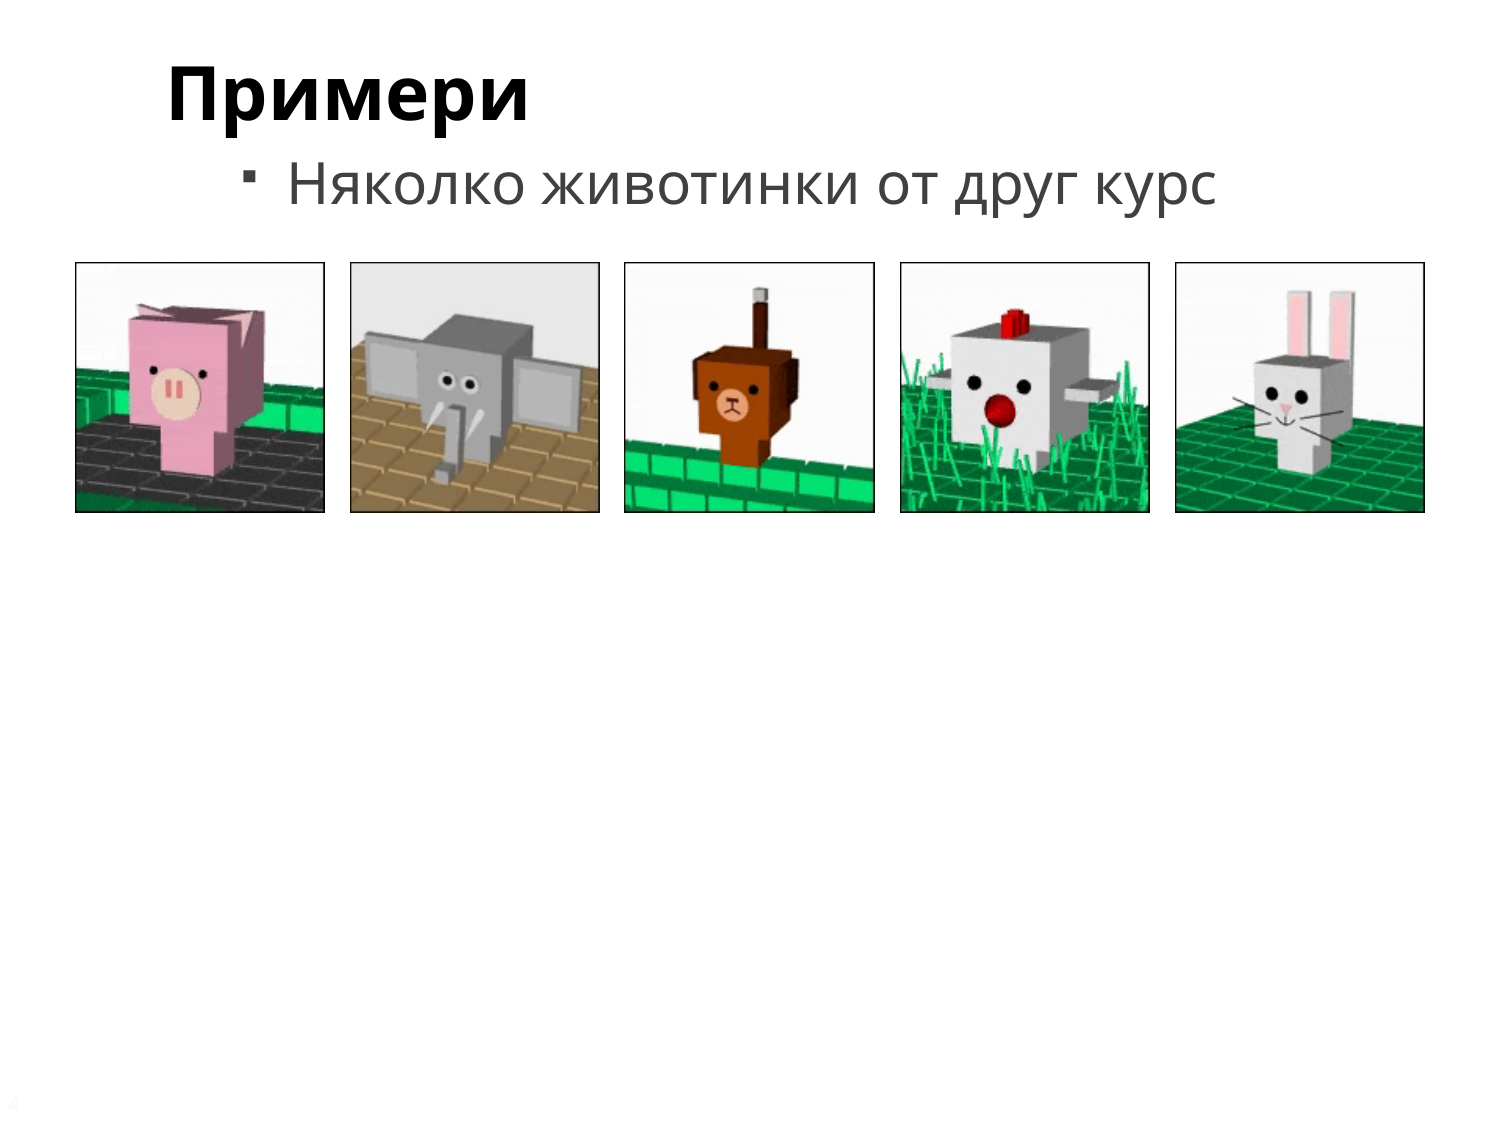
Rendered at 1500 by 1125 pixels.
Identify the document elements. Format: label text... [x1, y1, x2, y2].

picture [1174, 262, 1426, 513]
list Примери Няколко животинки от друг курс [150, 37, 1488, 1113]
picture [74, 262, 326, 513]
picture [899, 262, 1151, 513]
picture [349, 262, 601, 513]
picture [624, 262, 876, 513]
